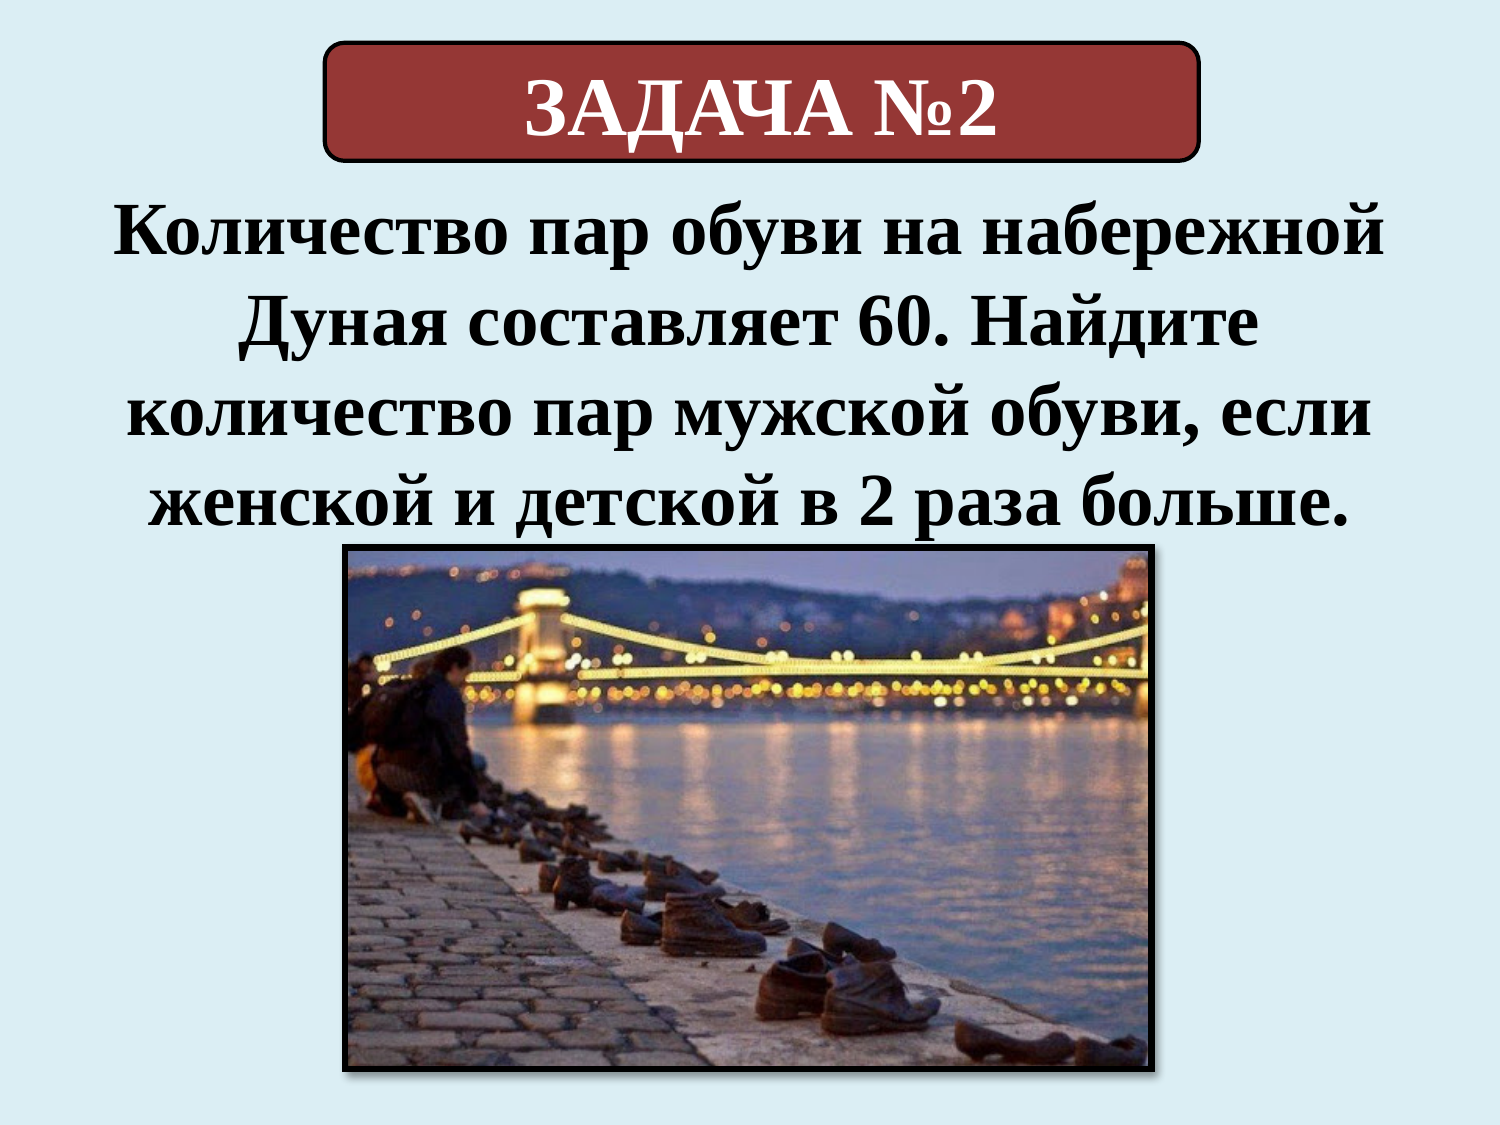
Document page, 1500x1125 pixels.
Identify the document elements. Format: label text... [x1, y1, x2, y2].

picture [348, 550, 1149, 1067]
text_box ЗАДАЧА №2 [322, 40, 1201, 163]
text_box Количество пар обуви на набережной Дуная составляет 60. Найдите количество пар мужской обуви, если женской и детской в 2 раза больше. [64, 172, 1435, 548]
